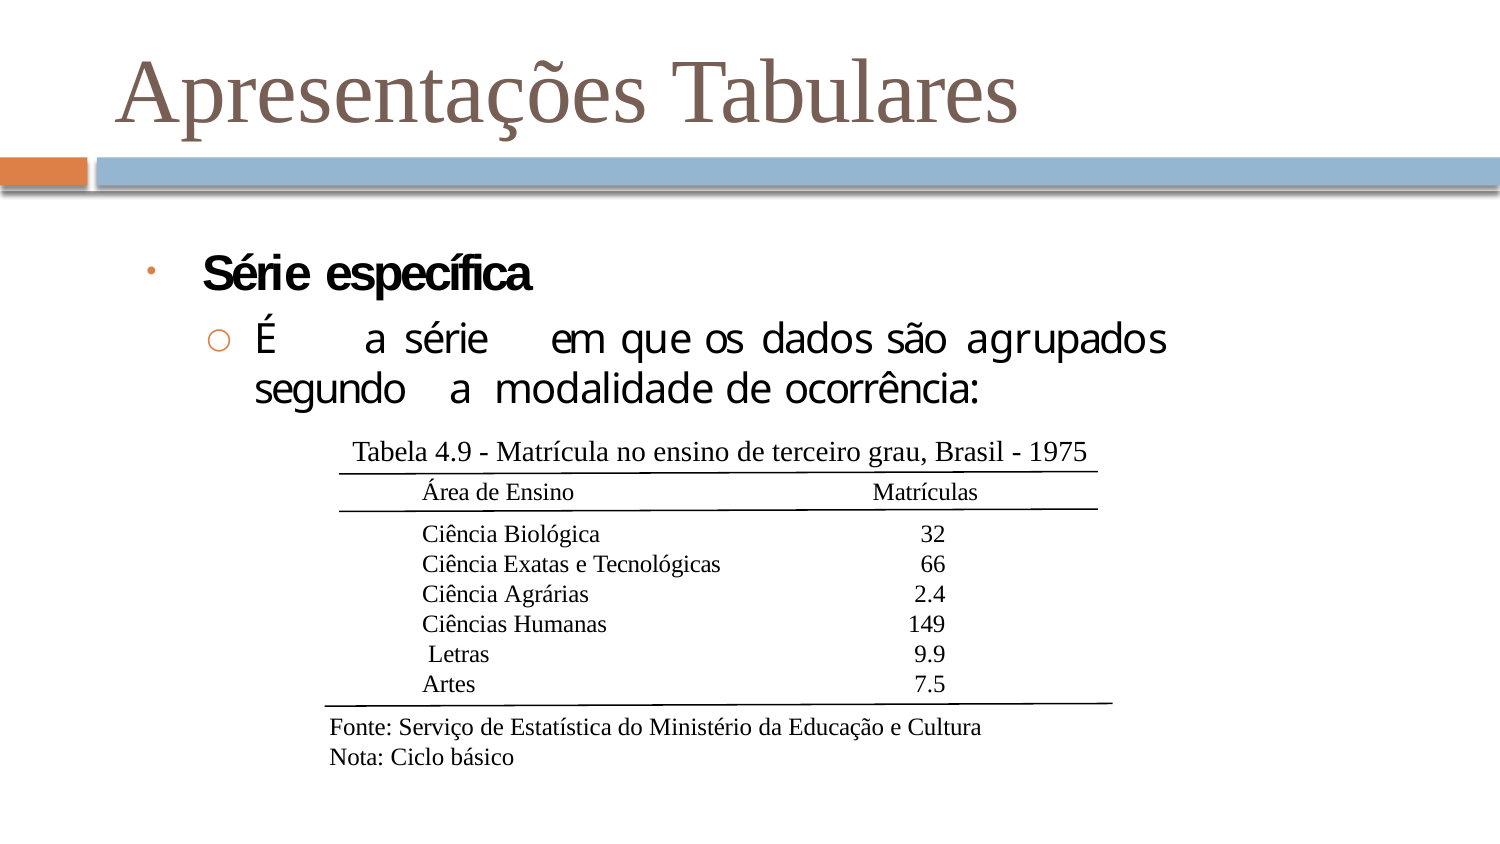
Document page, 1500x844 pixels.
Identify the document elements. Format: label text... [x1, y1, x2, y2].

title Apresentações Tabulares [112, 28, 1027, 172]
text_box Fonte: Serviço de Estatística do Ministério da Educação e Cultura Nota: Ciclo básico [327, 708, 990, 771]
picture [0, 156, 1500, 203]
text_box Ciência Biológica Ciência Exatas e Tecnológicas Ciência Agrárias Ciências Humanas Letras Artes [420, 515, 728, 698]
text_box Área de Ensino [419, 473, 578, 506]
text_box Matrículas [870, 473, 982, 506]
text_box 32 66 2.4 149 9.9 7.5 [870, 515, 981, 698]
text_box Série específica É a série em que os dados são agrupados segundo a modalidade de ocorrência: Tabela 4.9 - Matrícula no ensino de terceiro grau, Brasil - 1975 [144, 223, 1245, 468]
